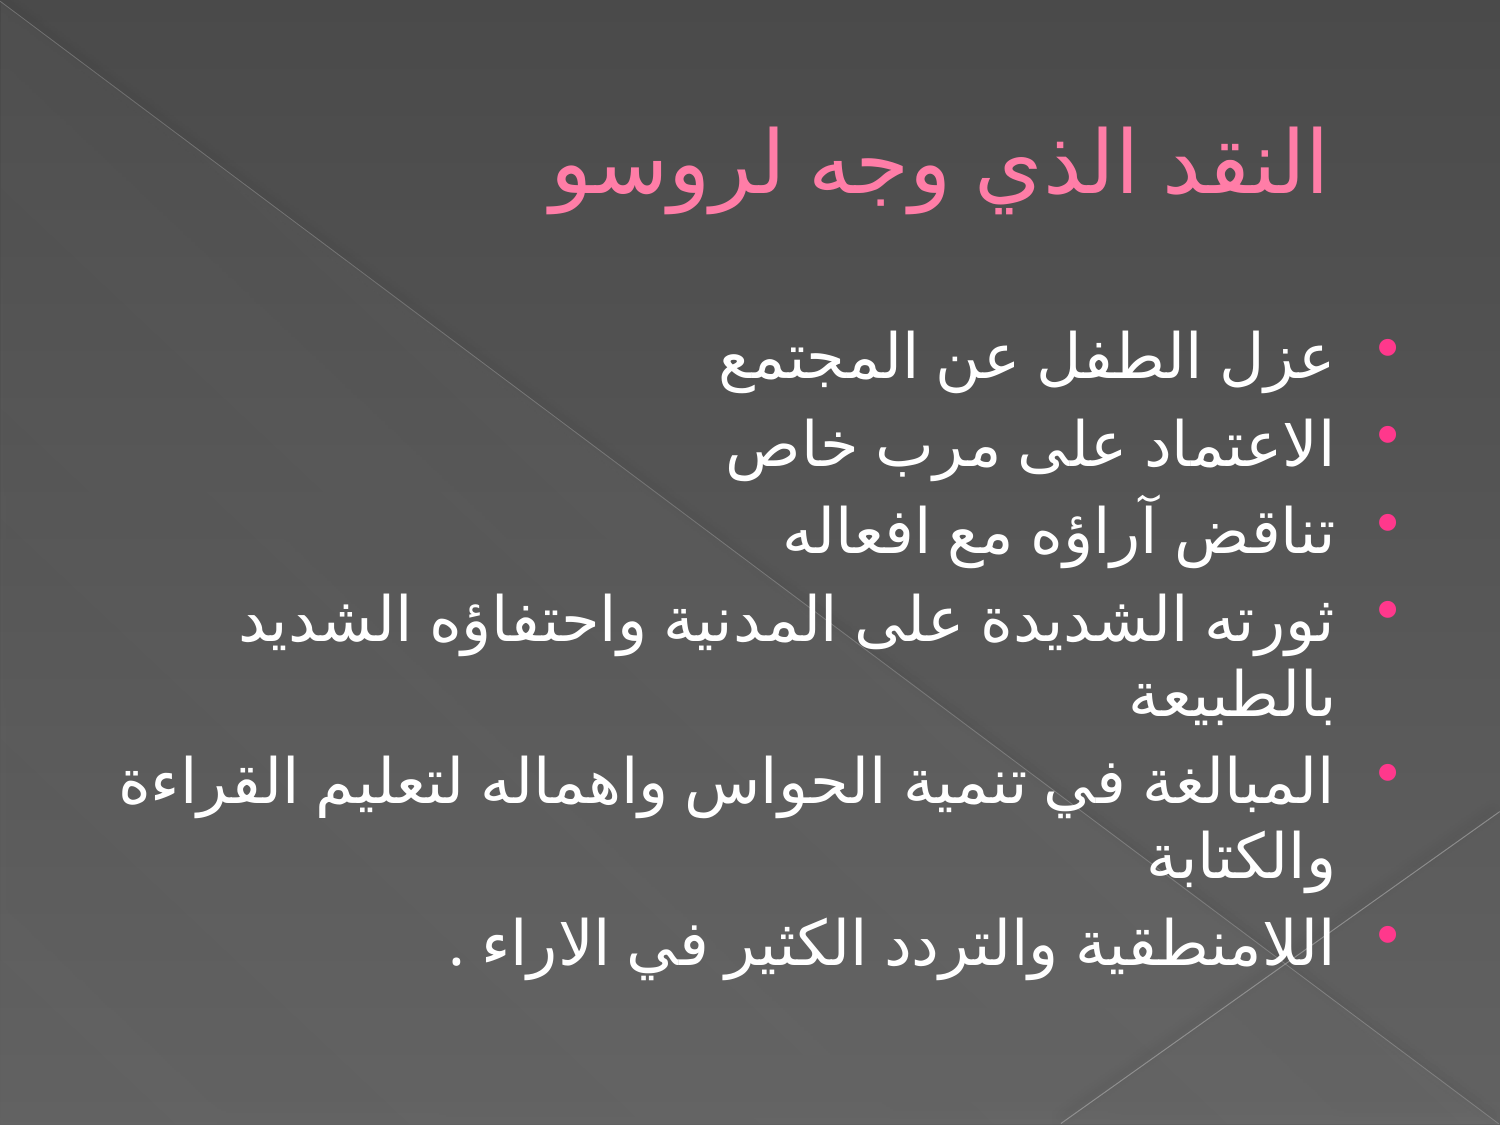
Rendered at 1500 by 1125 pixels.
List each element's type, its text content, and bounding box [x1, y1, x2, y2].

title النقد الذي وجه لروسو [75, 43, 1425, 274]
list عزل الطفل عن المجتمع الاعتماد على مرب خاص تناقض آراؤه مع افعاله ثورته الشديدة على المدنية واحتفاؤه الشديد بالطبيعة المبالغة في تنمية الحواس واهماله لتعليم القراءة والكتابة اللامنطقية والتردد الكثير في الاراء . [75, 308, 1425, 1059]
